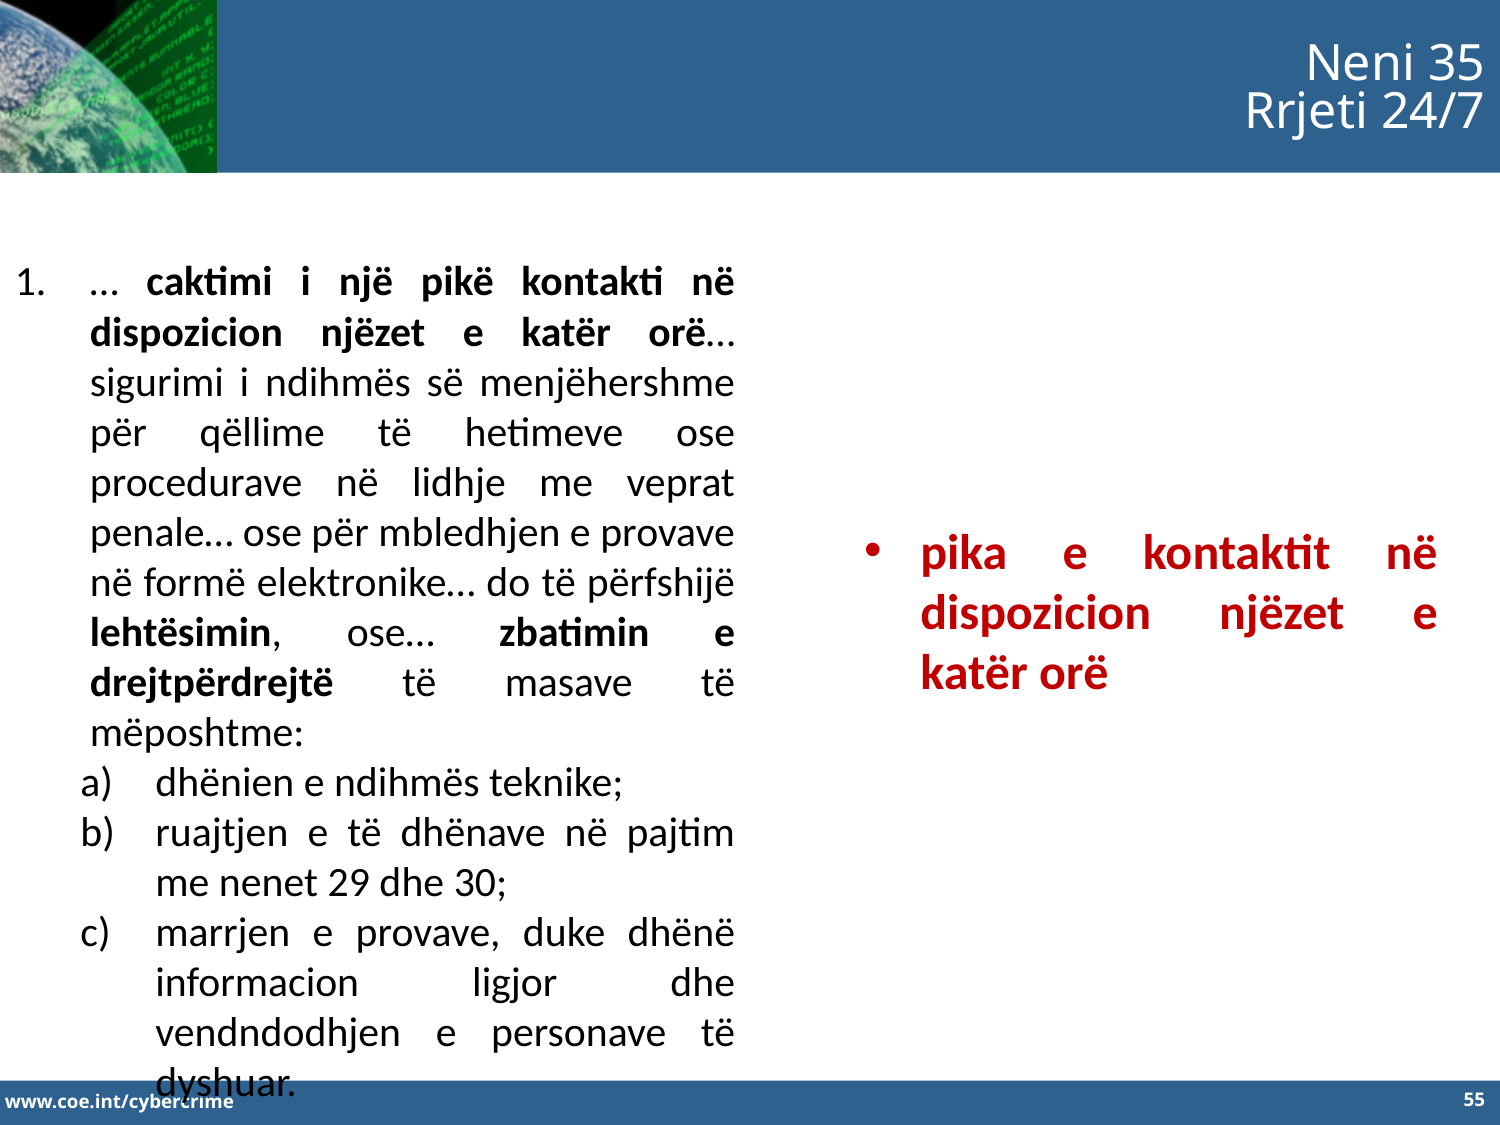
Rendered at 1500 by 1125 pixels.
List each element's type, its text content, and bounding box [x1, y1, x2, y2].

text_box pika e kontaktit në dispozicion njëzet e katër orë [849, 511, 1453, 707]
text_box Neni 35 Rrjeti 24/7 [308, 13, 1500, 166]
picture [0, 1, 217, 173]
text_box … caktimi i një pikë kontakti në dispozicion njëzet e katër orë… sigurimi i ndihmës së menjëhershme për qëllime të hetimeve ose procedurave në lidhje me veprat penale… ose për mbledhjen e provave në formë elektronike… do të përfshijë lehtësimin, ose… zbatimin e drejtpërdrejtë të masave të mëposhtme: dhënien e ndihmës teknike; ruajtjen e të dhënave në pajtim me nenet 29 dhe 30; marrjen e provave, duke dhënë informacion ligjor dhe vendndodhjen e personave të dyshuar. [0, 246, 750, 1112]
slide_number 55 [1149, 1079, 1500, 1125]
